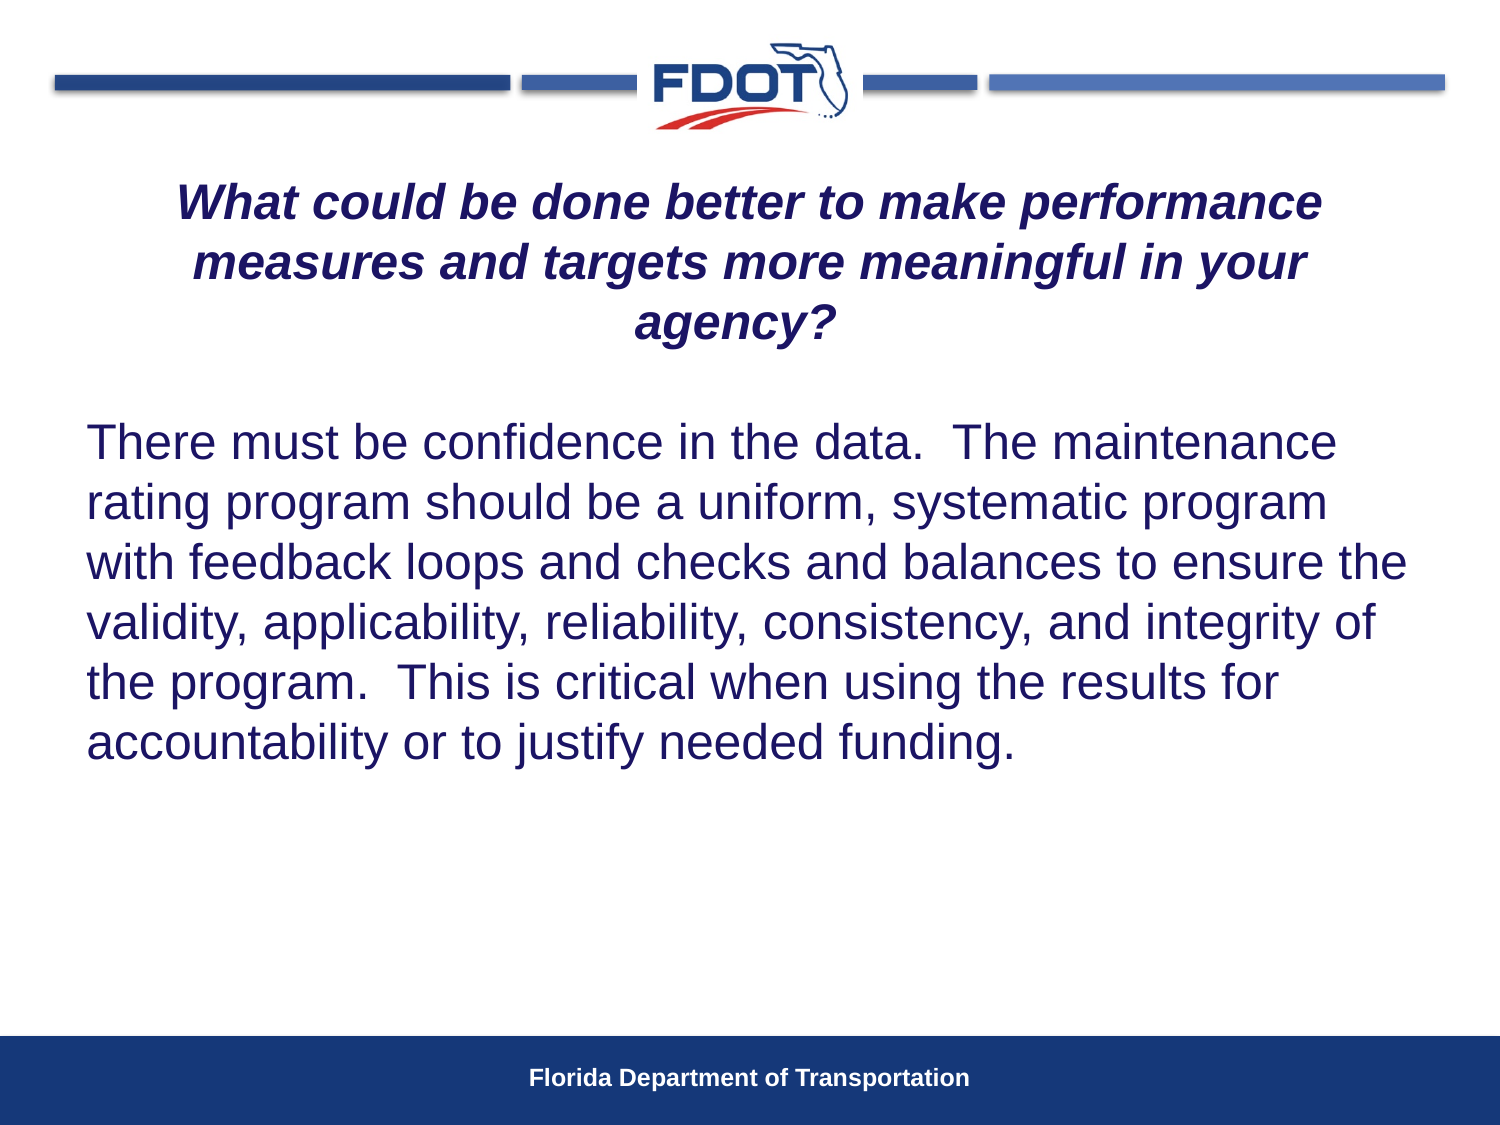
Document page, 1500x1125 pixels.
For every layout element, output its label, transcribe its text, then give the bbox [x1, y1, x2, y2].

list What could be done better to make performance measures and targets more meaningful in your agency? There must be confidence in the data. The maintenance rating program should be a uniform, systematic program with feedback loops and checks and balances to ensure the validity, applicability, reliability, consistency, and integrity of the program. This is critical when using the results for accountability or to justify needed funding. [71, 162, 1429, 1038]
picture [637, 34, 863, 138]
